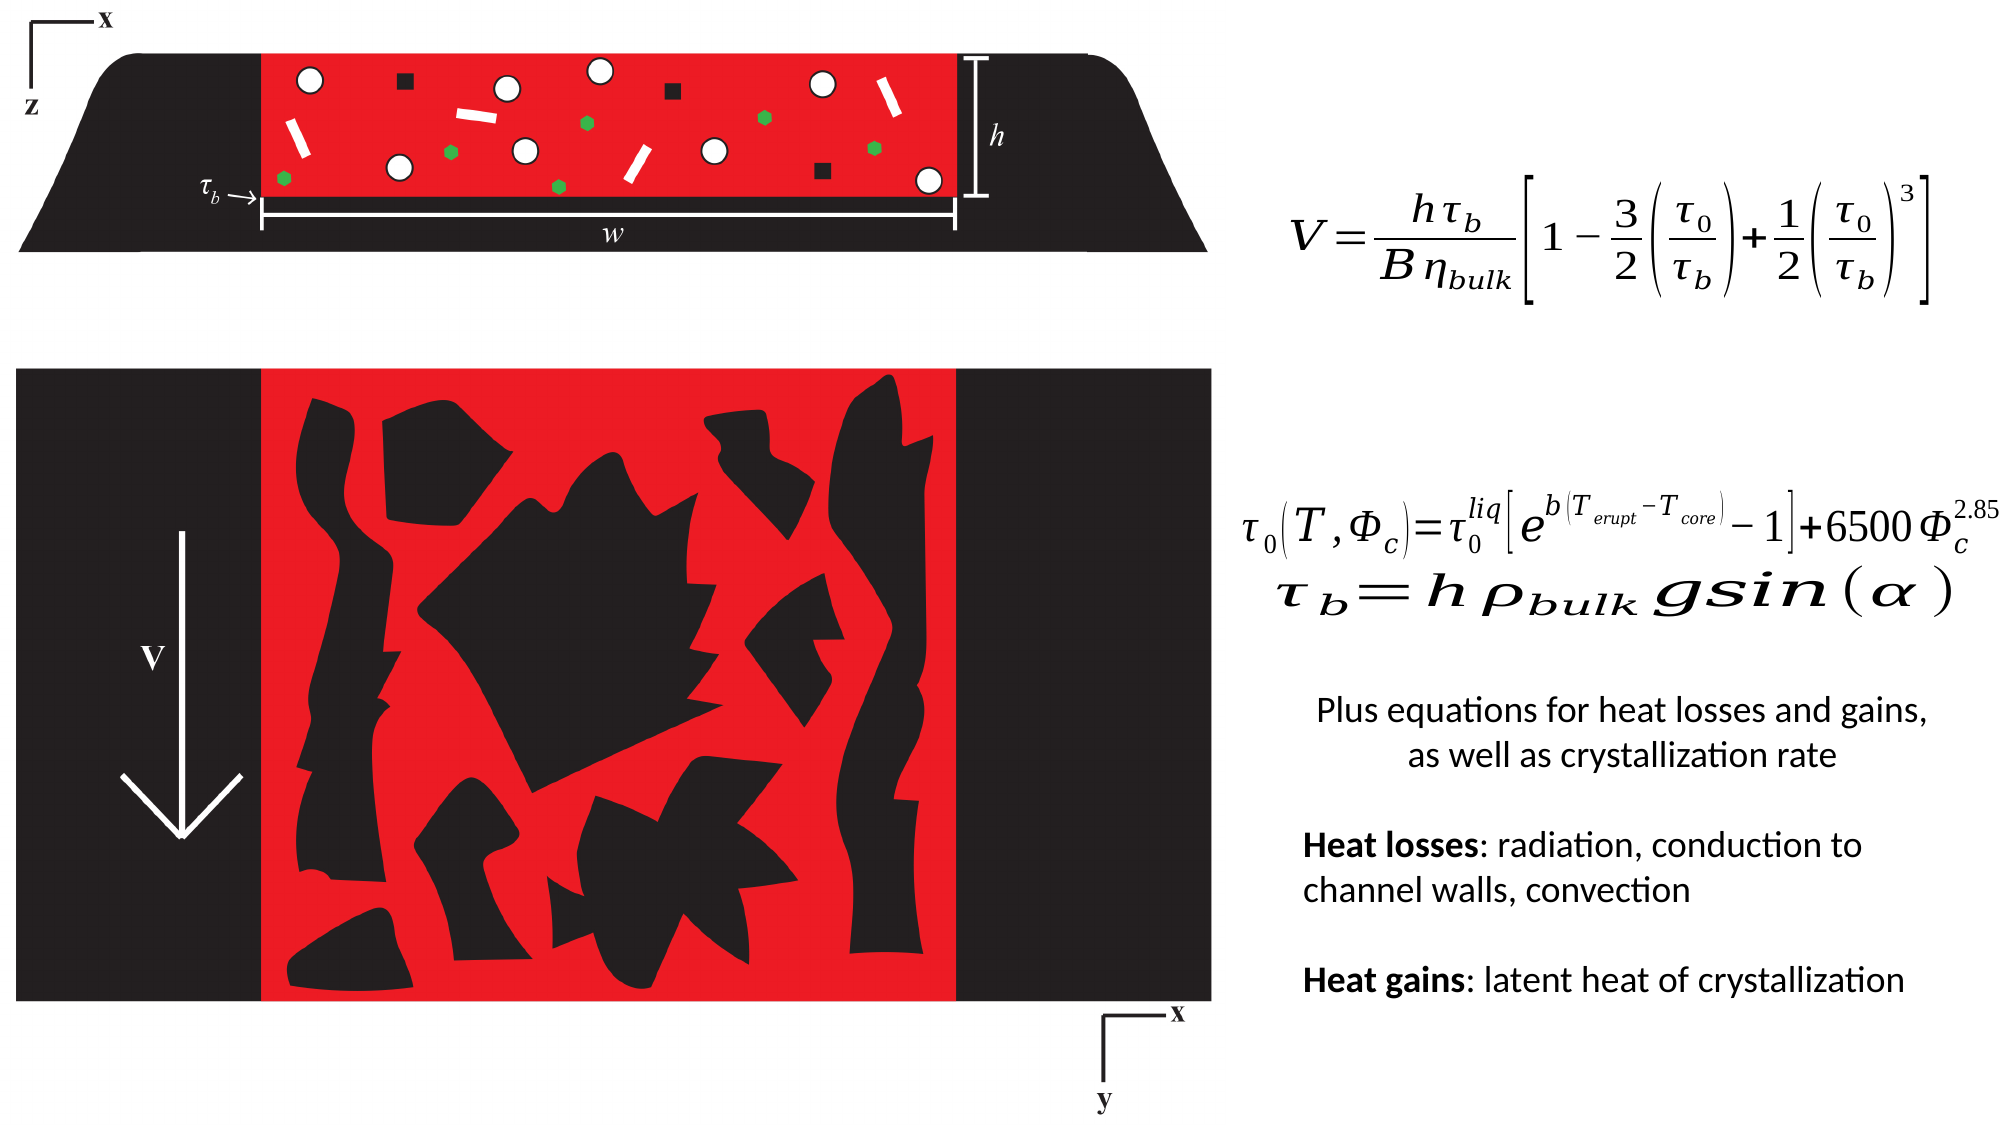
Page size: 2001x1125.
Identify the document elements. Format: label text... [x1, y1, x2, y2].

picture [0, 0, 1226, 1125]
text_box Plus equations for heat losses and gains, as well as crystallization rate Heat losses: radiation, conduction to channel walls, convection Heat gains: latent heat of crystallization [1288, 677, 1957, 1008]
